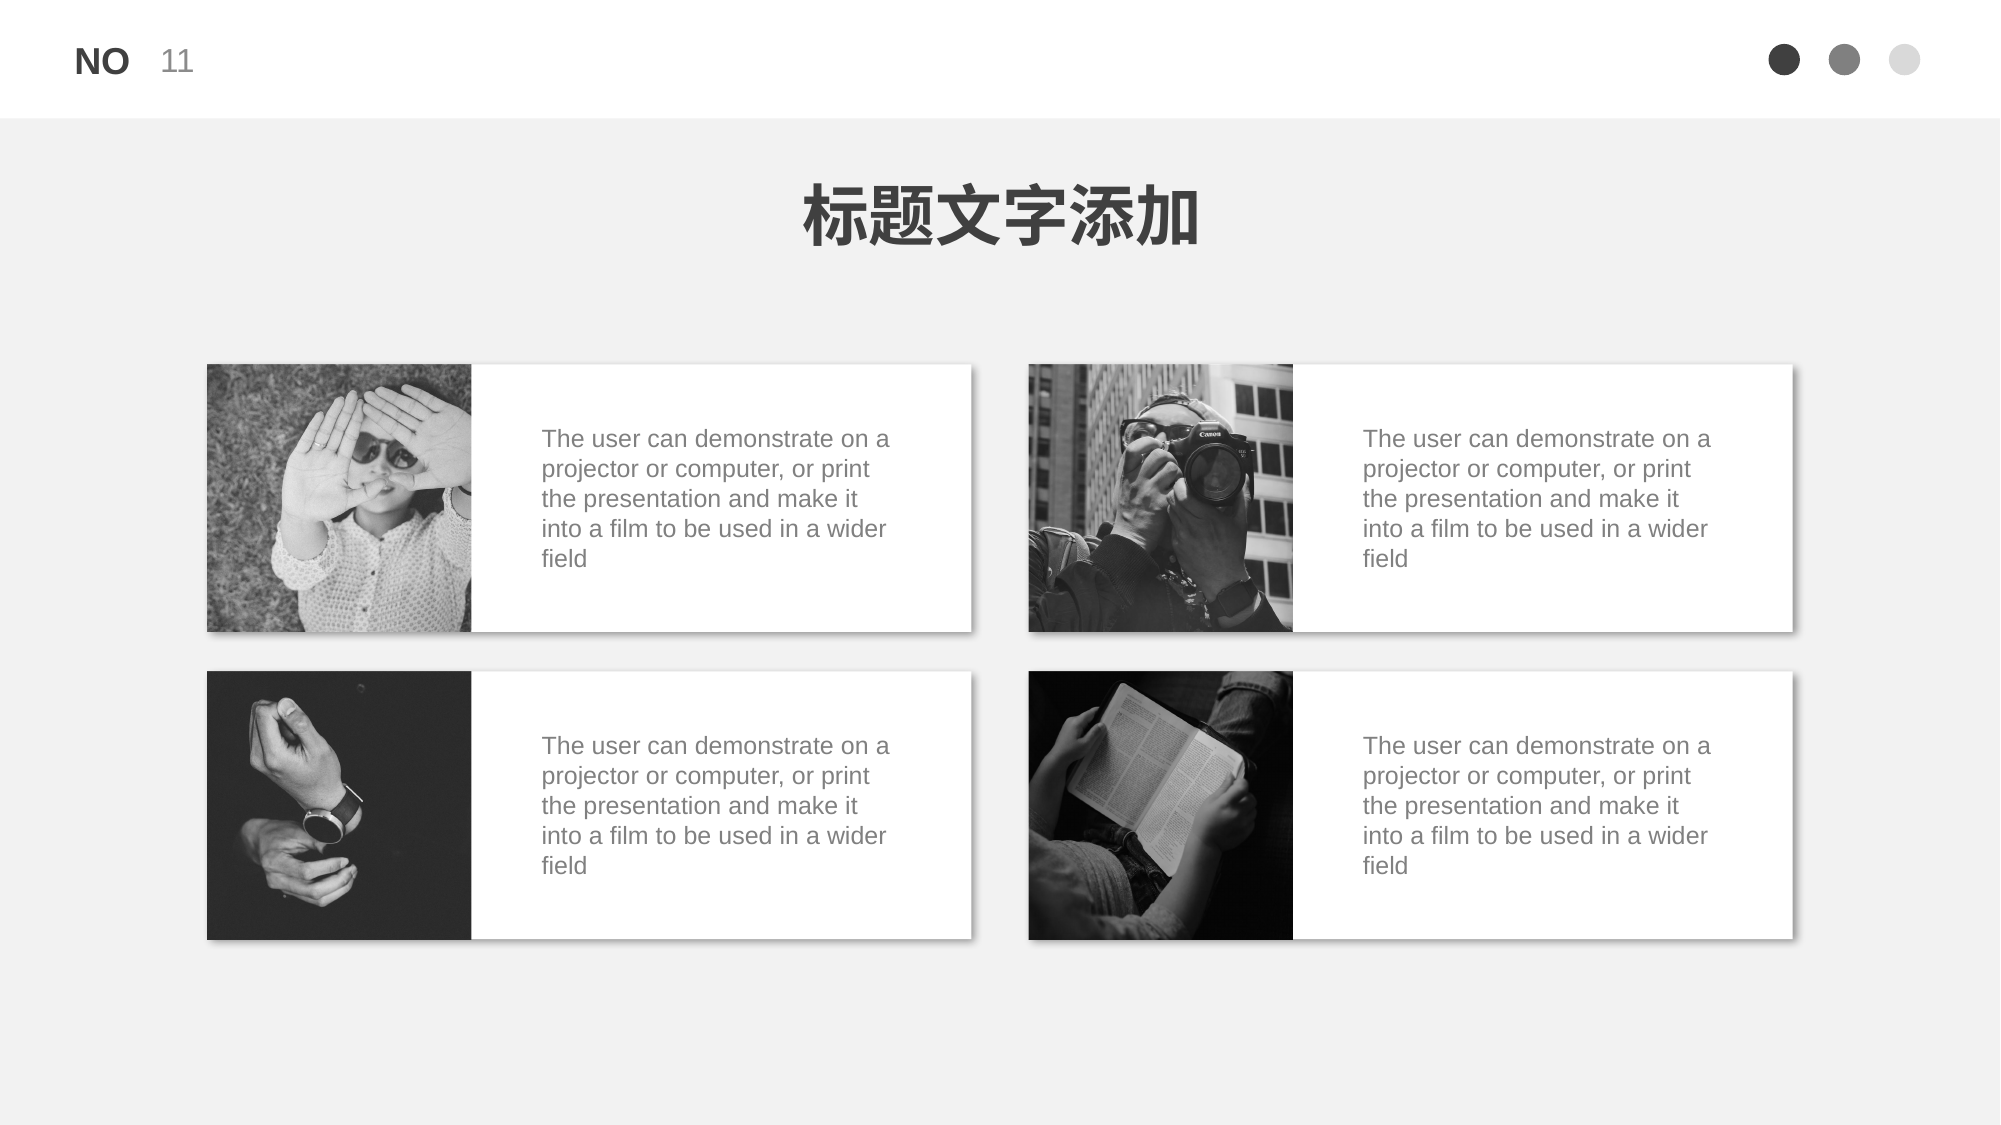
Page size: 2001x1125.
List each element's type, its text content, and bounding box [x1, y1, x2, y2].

picture [1028, 364, 1293, 632]
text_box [472, 364, 972, 632]
picture [1028, 671, 1293, 940]
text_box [472, 671, 972, 940]
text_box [1293, 671, 1793, 940]
picture [207, 364, 472, 632]
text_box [1293, 364, 1793, 632]
slide_number 11 [145, 29, 252, 90]
picture [207, 671, 472, 940]
text_box 标题文字添加 [592, 166, 1412, 261]
